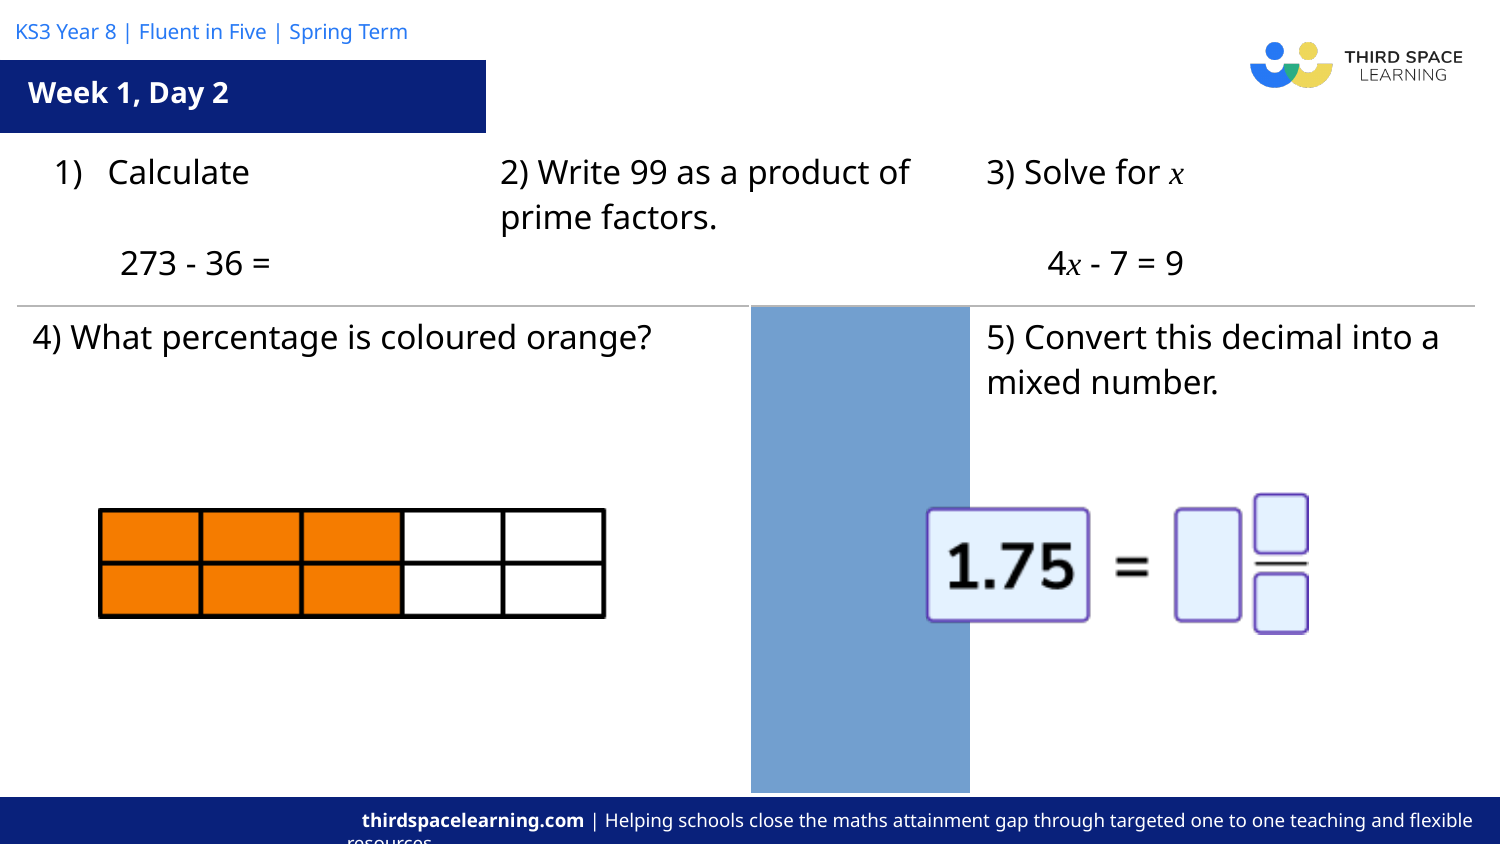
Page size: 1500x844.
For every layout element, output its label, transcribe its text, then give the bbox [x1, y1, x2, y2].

table_header Calculate 273 - 36 = [19, 142, 484, 305]
text_box Week 1, Day 2 [13, 59, 383, 125]
picture [98, 508, 608, 620]
table_header 3) Solve for x 4x - 7 = 9 [972, 142, 1474, 305]
picture [1250, 33, 1465, 99]
table_cell 4) What percentage is coloured orange? [19, 307, 749, 792]
table_header 2) Write 99 as a product of prime factors. [486, 142, 970, 305]
picture [925, 492, 1309, 635]
table_cell 5) Convert this decimal into a mixed number. [972, 307, 1474, 792]
